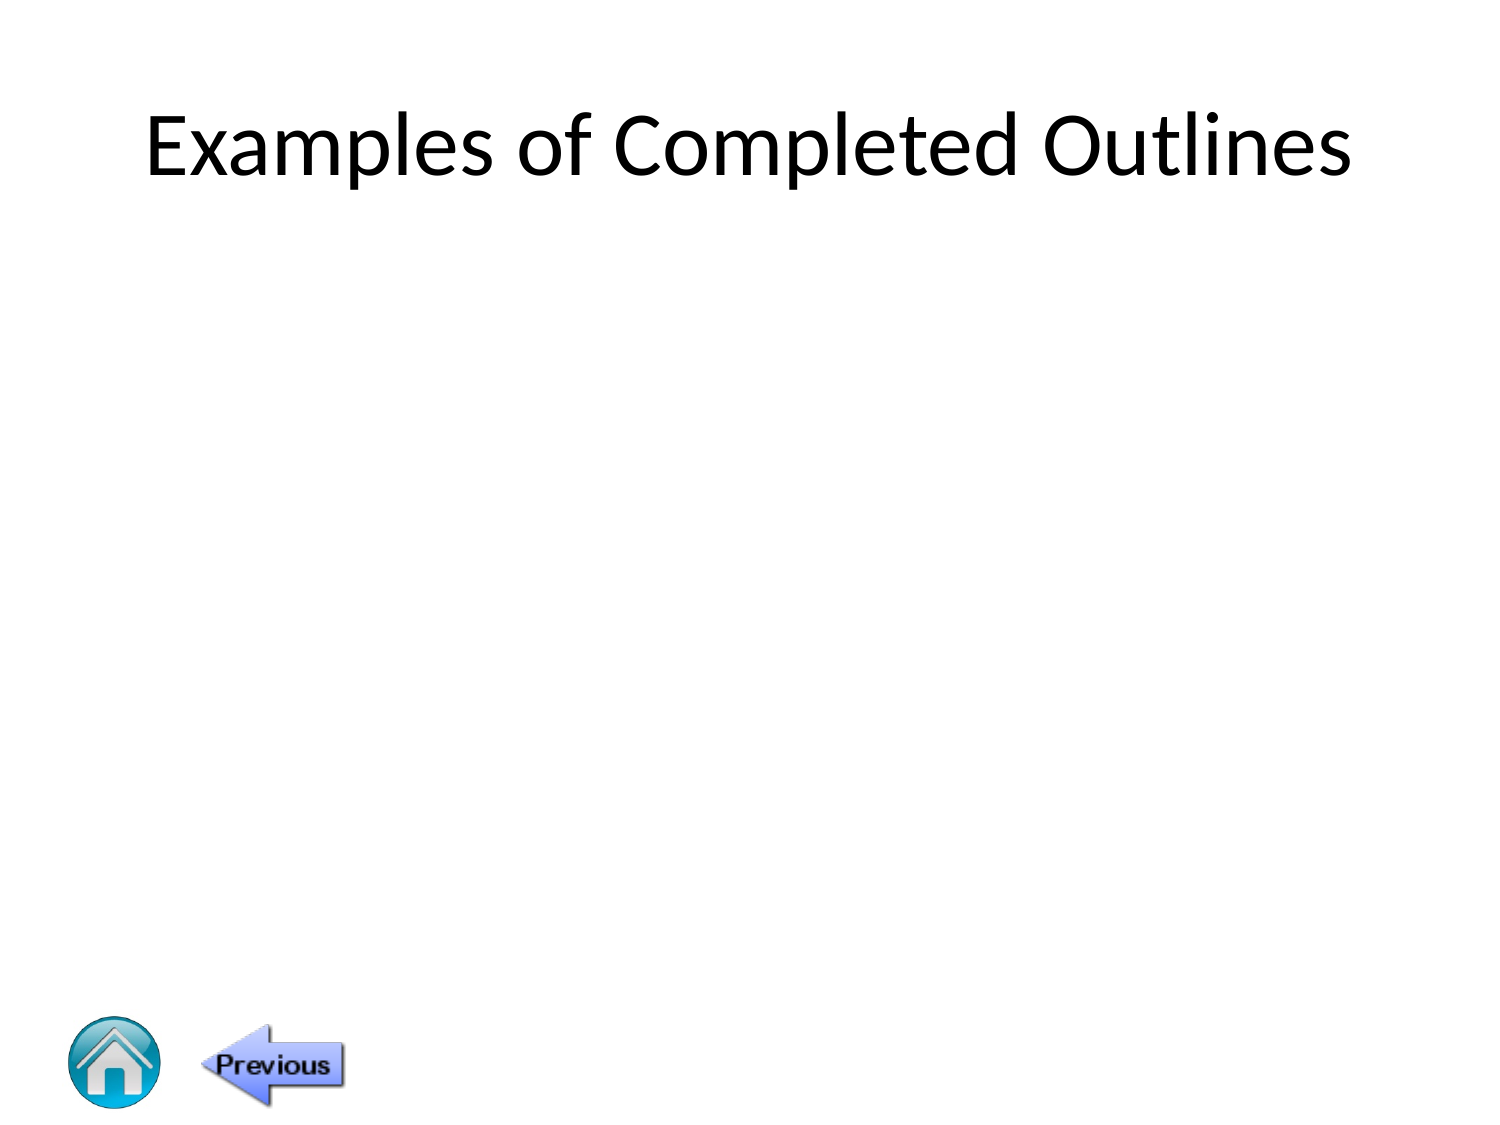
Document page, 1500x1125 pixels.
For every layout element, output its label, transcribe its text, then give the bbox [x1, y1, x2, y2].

picture [62, 1009, 166, 1113]
picture [200, 1023, 350, 1113]
title Examples of Completed Outlines [75, 45, 1425, 233]
